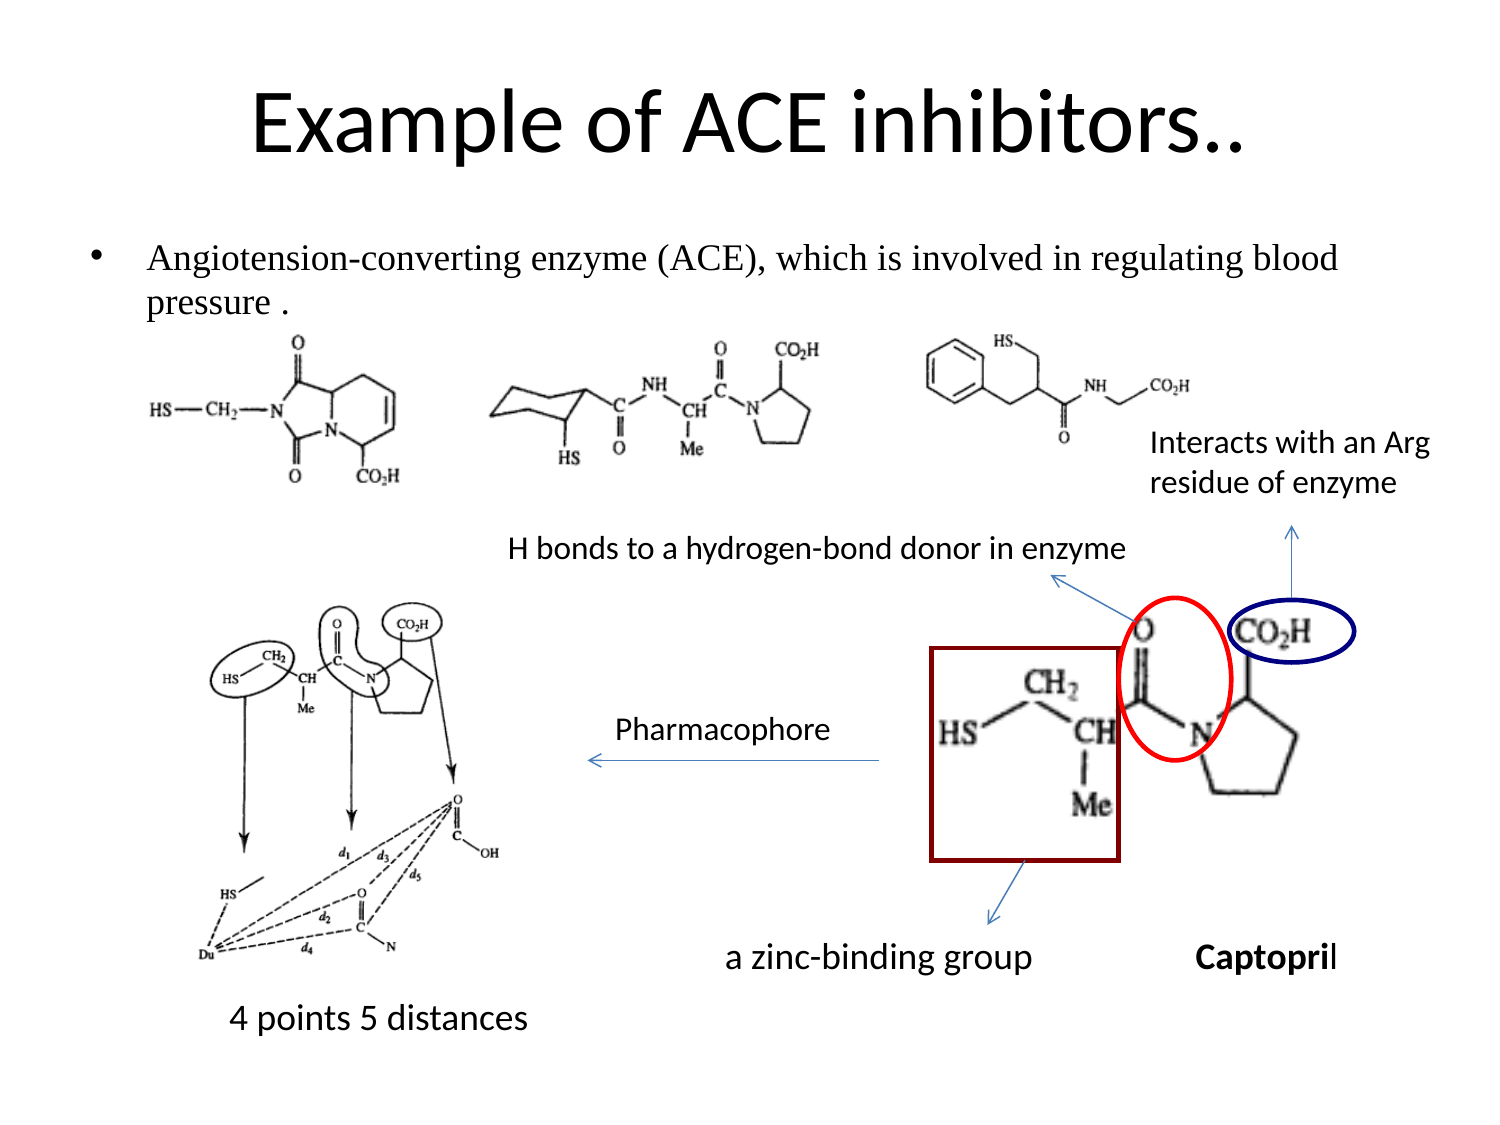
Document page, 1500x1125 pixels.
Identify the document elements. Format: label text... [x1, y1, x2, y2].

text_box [987, 860, 1026, 926]
picture [878, 606, 1367, 850]
picture [87, 324, 867, 501]
list Angiotension-converting enzyme (ACE), which is involved in regulating blood pressure . H bonds to a hydrogen-bond donor in enzyme Pharmacophore [75, 224, 1425, 1050]
text_box Interacts with an Arg residue of enzyme [1135, 412, 1479, 507]
picture [158, 598, 517, 970]
text_box [1153, 597, 1197, 604]
title Example of ACE inhibitors.. [75, 45, 1425, 188]
text_box Captopril [1180, 924, 1367, 985]
text_box a zinc-binding group [709, 924, 1049, 985]
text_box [1050, 574, 1136, 622]
picture [883, 307, 1278, 461]
text_box 4 points 5 distances [214, 985, 544, 1046]
text_box [1294, 600, 1323, 604]
text_box [1260, 600, 1290, 604]
